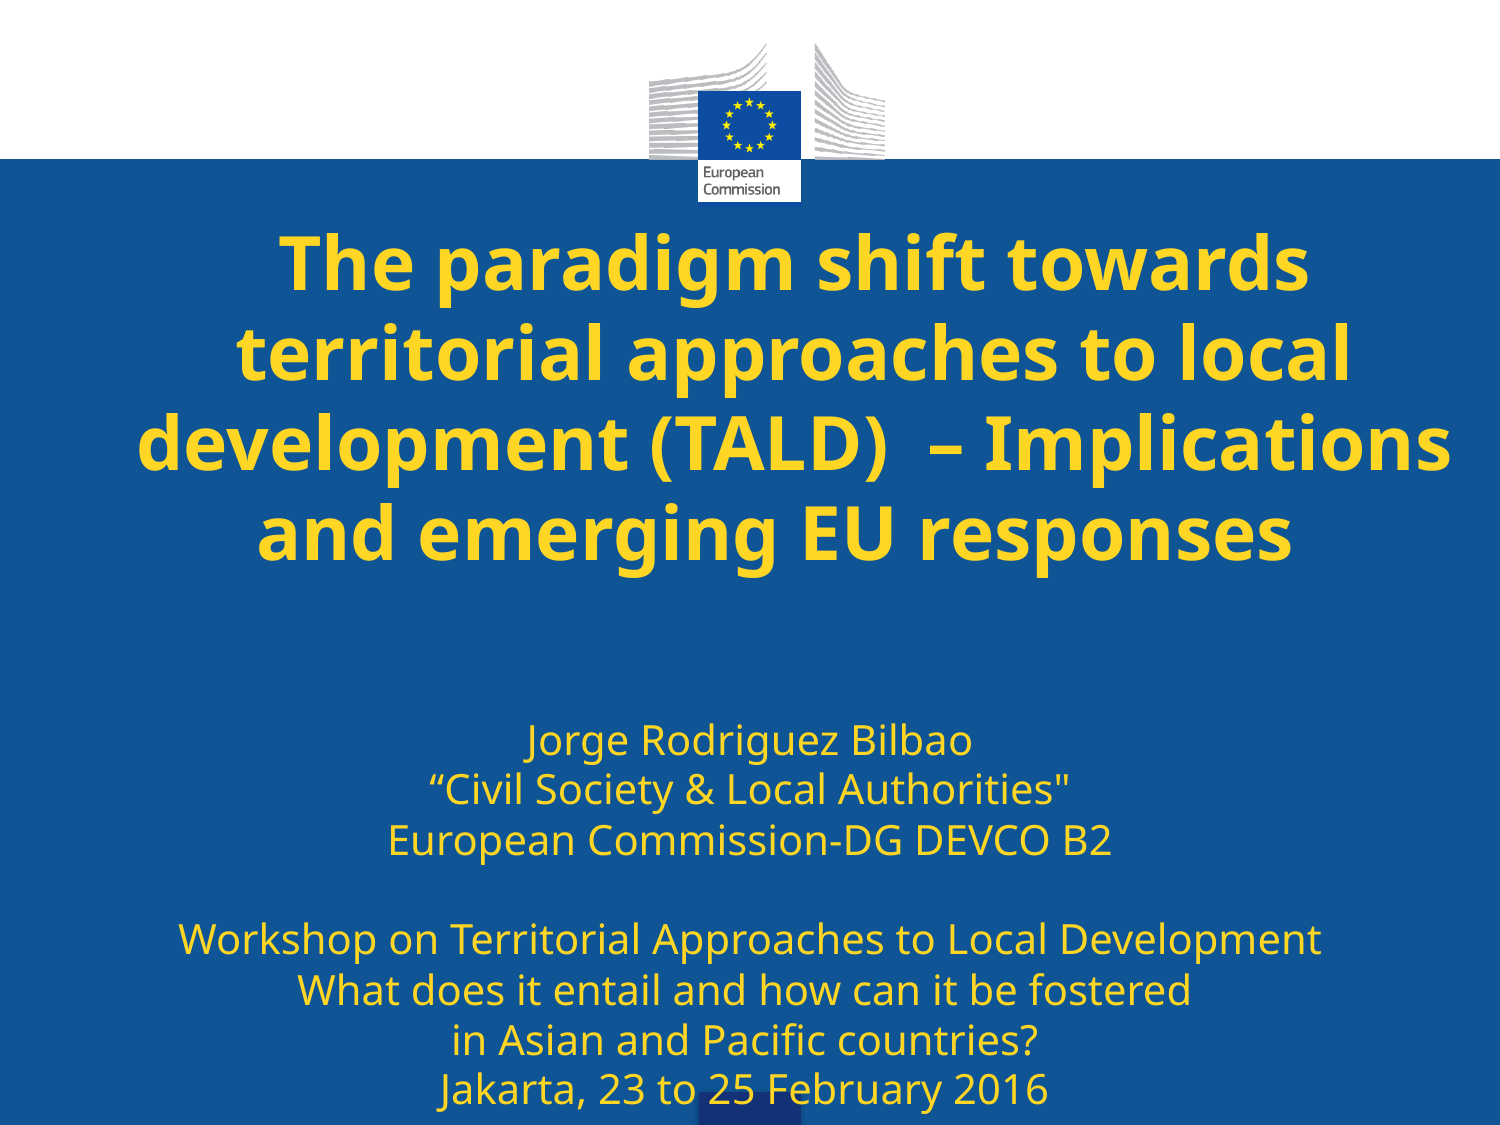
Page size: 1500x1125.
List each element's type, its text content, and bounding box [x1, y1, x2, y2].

subtitle The paradigm shift towards territorial approaches to local development (TALD) – Implications and emerging EU responses [95, 208, 1495, 492]
text_box Jorge Rodriguez Bilbao “Civil Society & Local Authorities" European Commission-DG DEVCO B2 Workshop on Territorial Approaches to Local Development What does it entail and how can it be fostered in Asian and Pacific countries? Jakarta, 23 to 25 February 2016 [76, 705, 1424, 1121]
